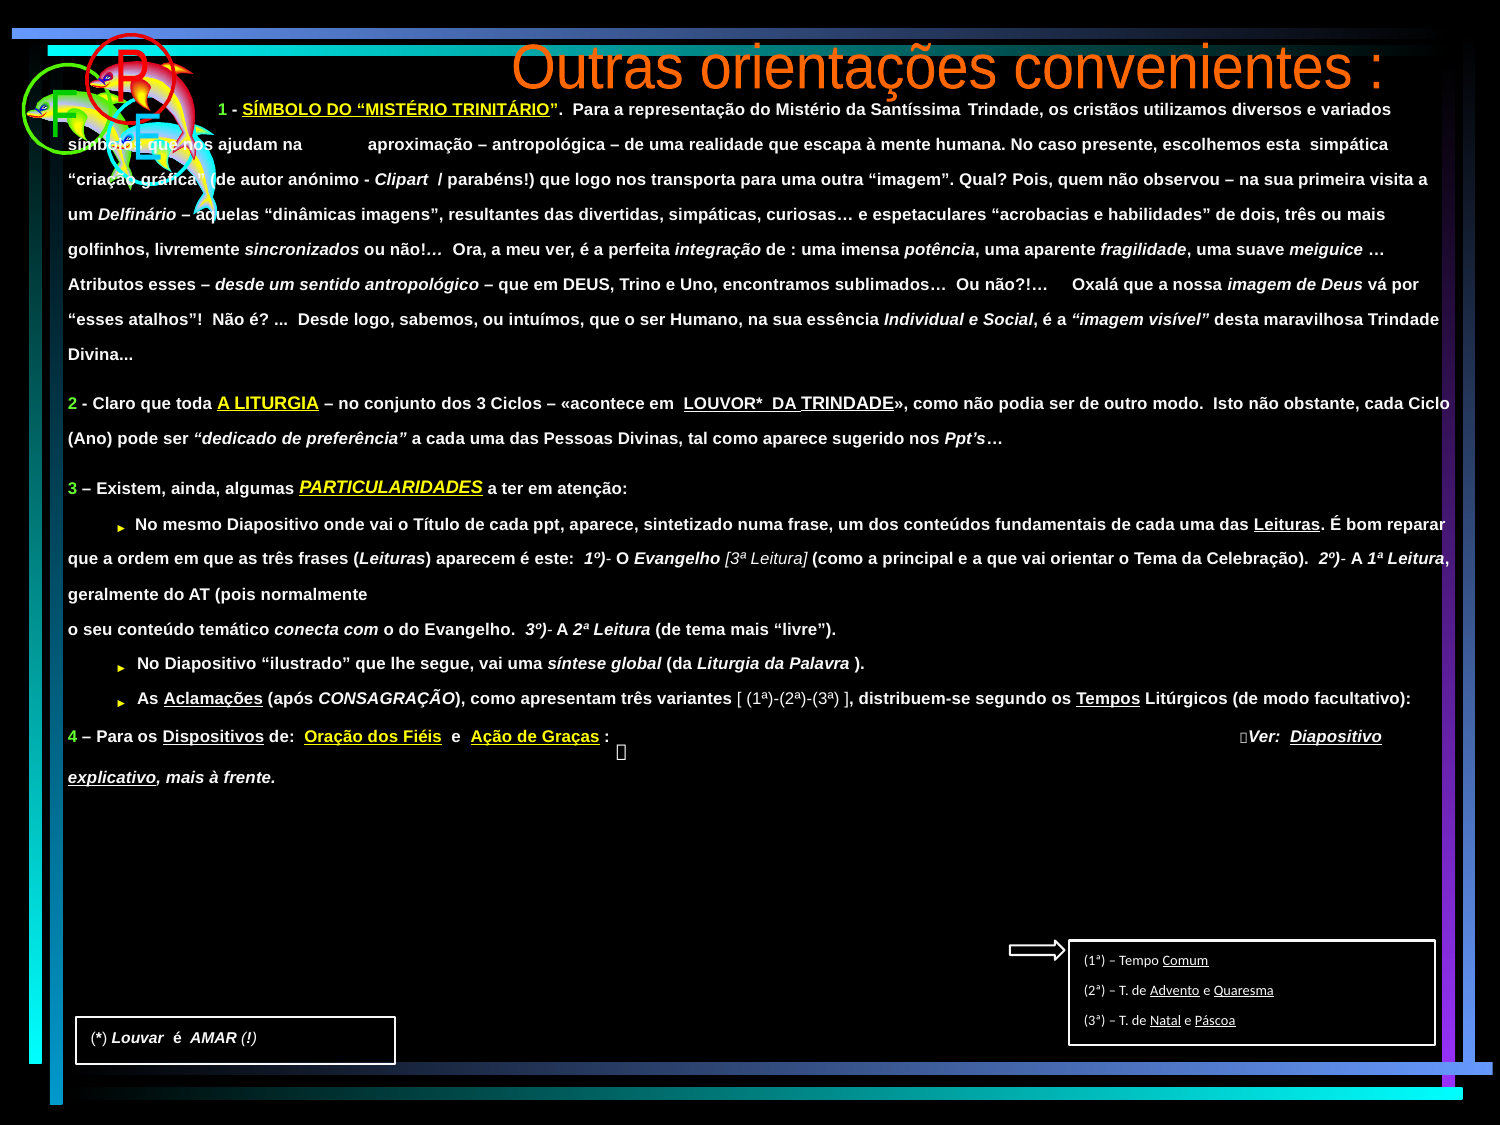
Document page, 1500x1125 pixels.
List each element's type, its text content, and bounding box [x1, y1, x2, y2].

text_box (*) Louvar é AMAR (!) [75, 1017, 395, 1065]
text_box (1ª) – Tempo Comum (2ª) – T. de Advento e Quaresma (3ª) – T. de Natal e Páscoa [1068, 940, 1436, 1046]
text_box [1009, 940, 1065, 960]
text_box 1 - Símbolo do “Mistério Trinitário”. Para a representação do Mistério da Santíssima Trindade, os cristãos utilizamos diversos e variados símbolos que nos ajudam na aproximação – antropológica – de uma realidade que escapa à mente humana. No caso presente, escolhemos esta simpática “criação gráfica” (de autor anónimo - Clipart / parabéns!) que logo nos transporta para uma outra “imagem”. Qual? Pois, quem não observou – na sua primeira visita a um Delfinário – aquelas “dinâmicas imagens”, resultantes das divertidas, simpáticas, curiosas… e espetaculares “acrobacias e habilidades” de dois, três ou mais golfinhos, livremente sincronizados ou não!… Ora, a meu ver, é a perfeita integração de : uma imensa potência, uma aparente fragilidade, uma suave meiguice … Atributos esses – desde um sentido antropológico – que em DEUS, Trino e Uno, encontramos sublimados… Ou não?!… Oxalá que a nossa imagem de Deus vá por “esses atalhos”! Não é? ... Desde logo, sabemos, ou intuímos, que o ser Humano, na sua essência Individual e Social, é a “imagem visível” desta maravilhosa Trindade Divina... 2 - Claro que toda a Liturgia – no conjunto dos 3 Ciclos – «acontece em Louvor* da Trindade», como não podia ser de outro modo. Isto não obstante, cada Ciclo (Ano) pode ser “dedicado de preferência” a cada uma das Pessoas Divinas, tal como aparece sugerido nos Ppt’s… 3 – Existem, ainda, algumas Particularidades a ter em atenção: ► No mesmo Diapositivo onde vai o Título de cada ppt, aparece, sintetizado numa frase, um dos conteúdos fundamentais de cada uma das Leituras. É bom reparar que a ordem em que as três frases (Leituras) aparecem é este: 1º)- O Evangelho [3ª Leitura] (como a principal e a que vai orientar o Tema da Celebração). 2º)- A 1ª Leitura, geralmente do AT (pois normalmente o seu conteúdo temático conecta com o do Evangelho. 3º)- A 2ª Leitura (de tema mais “livre”). ► No Diapositivo “ilustrado” que lhe segue, vai uma síntese global (da Liturgia da Palavra ). ► As Aclamações (após CONSAGRAÇÃO), como apresentam três variantes [ (1ª)-(2ª)-(3ª) ], distribuem-se segundo os Tempos Litúrgicos (de modo facultativo): 4 – Para os Dispositivos de: Oração dos Fiéis e Ação de Graças :  Ver: Diapositivo explicativo, mais à frente. [53, 87, 1471, 806]
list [27, 40, 259, 192]
